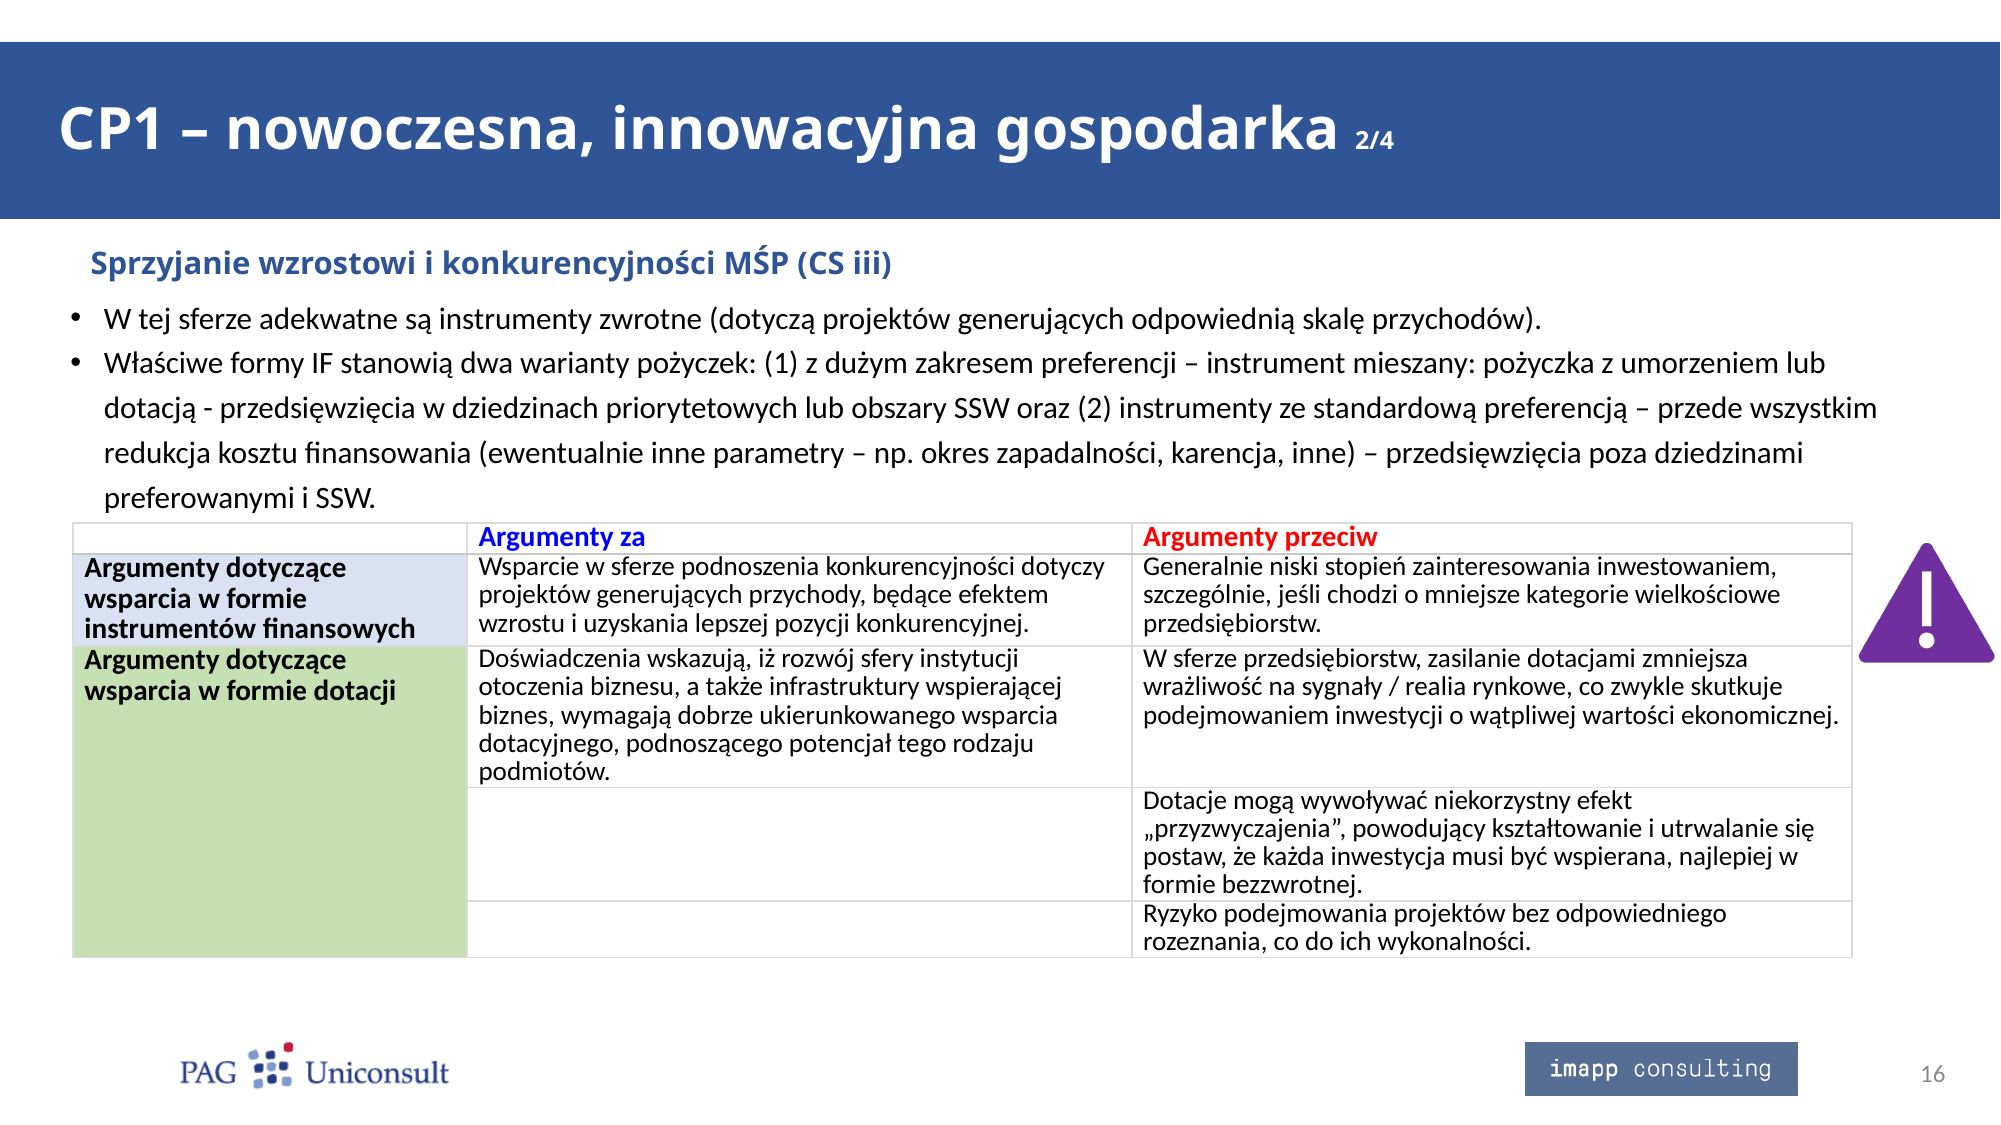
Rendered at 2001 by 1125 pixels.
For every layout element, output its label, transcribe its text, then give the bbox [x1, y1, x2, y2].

table_cell Argumenty dotyczące wsparcia w formie instrumentów finansowych [74, 555, 466, 645]
table_cell W sferze przedsiębiorstw, zasilanie dotacjami zmniejsza wrażliwość na sygnały / realia rynkowe, co zwykle skutkuje podejmowaniem inwestycji o wątpliwej wartości ekonomicznej. [1133, 647, 1851, 787]
table_cell Ryzyko podejmowania projektów bez odpowiedniego rozeznania, co do ich wykonalności. [1133, 902, 1851, 957]
table_header Argumenty za [468, 524, 1131, 553]
table_cell Argumenty dotyczące wsparcia w formie dotacji [74, 647, 466, 957]
table_header Argumenty przeciw [1133, 524, 1851, 553]
table_cell Dotacje mogą wywoływać niekorzystny efekt „przyzwyczajenia”, powodujący kształtowanie i utrwalanie się postaw, że każda inwestycja musi być wspierana, najlepiej w formie bezzwrotnej. [1133, 788, 1851, 900]
table_cell Generalnie niski stopień zainteresowania inwestowaniem, szczególnie, jeśli chodzi o mniejsze kategorie wielkościowe przedsiębiorstw. [1133, 555, 1851, 645]
table_header [74, 524, 466, 553]
table_cell Wsparcie w sferze podnoszenia konkurencyjności dotyczy projektów generujących przychody, będące efektem wzrostu i uzyskania lepszej pozycji konkurencyjnej. [468, 555, 1131, 645]
title CP1 – nowoczesna, innowacyjna gospodarka 2/4 [0, 41, 2000, 219]
table_cell [468, 902, 1131, 957]
list Sprzyjanie wzrostowi i konkurencyjności MŚP (CS iii) W tej sferze adekwatne są instrumenty zwrotne (dotyczą projektów generujących odpowiednią skalę przychodów). Właściwe formy IF stanowią dwa warianty pożyczek: (1) z dużym zakresem preferencji – instrument mieszany: pożyczka z umorzeniem lub dotacją - przedsięwzięcia w dziedzinach priorytetowych lub obszary SSW oraz (2) instrumenty ze standardową preferencją – przede wszystkim redukcja kosztu finansowania (ewentualnie inne parametry – np. okres zapadalności, karencja, inne) – przedsięwzięcia poza dziedzinami preferowanymi i SSW. [55, 229, 1911, 524]
table_cell [468, 788, 1131, 900]
picture [165, 1040, 475, 1113]
picture [1851, 527, 2000, 678]
table_cell Doświadczenia wskazują, iż rozwój sfery instytucji otoczenia biznesu, a także infrastruktury wspierającej biznes, wymagają dobrze ukierunkowanego wsparcia dotacyjnego, podnoszącego potencjał tego rodzaju podmiotów. [468, 647, 1131, 787]
slide_number 16 [1862, 1042, 1961, 1103]
